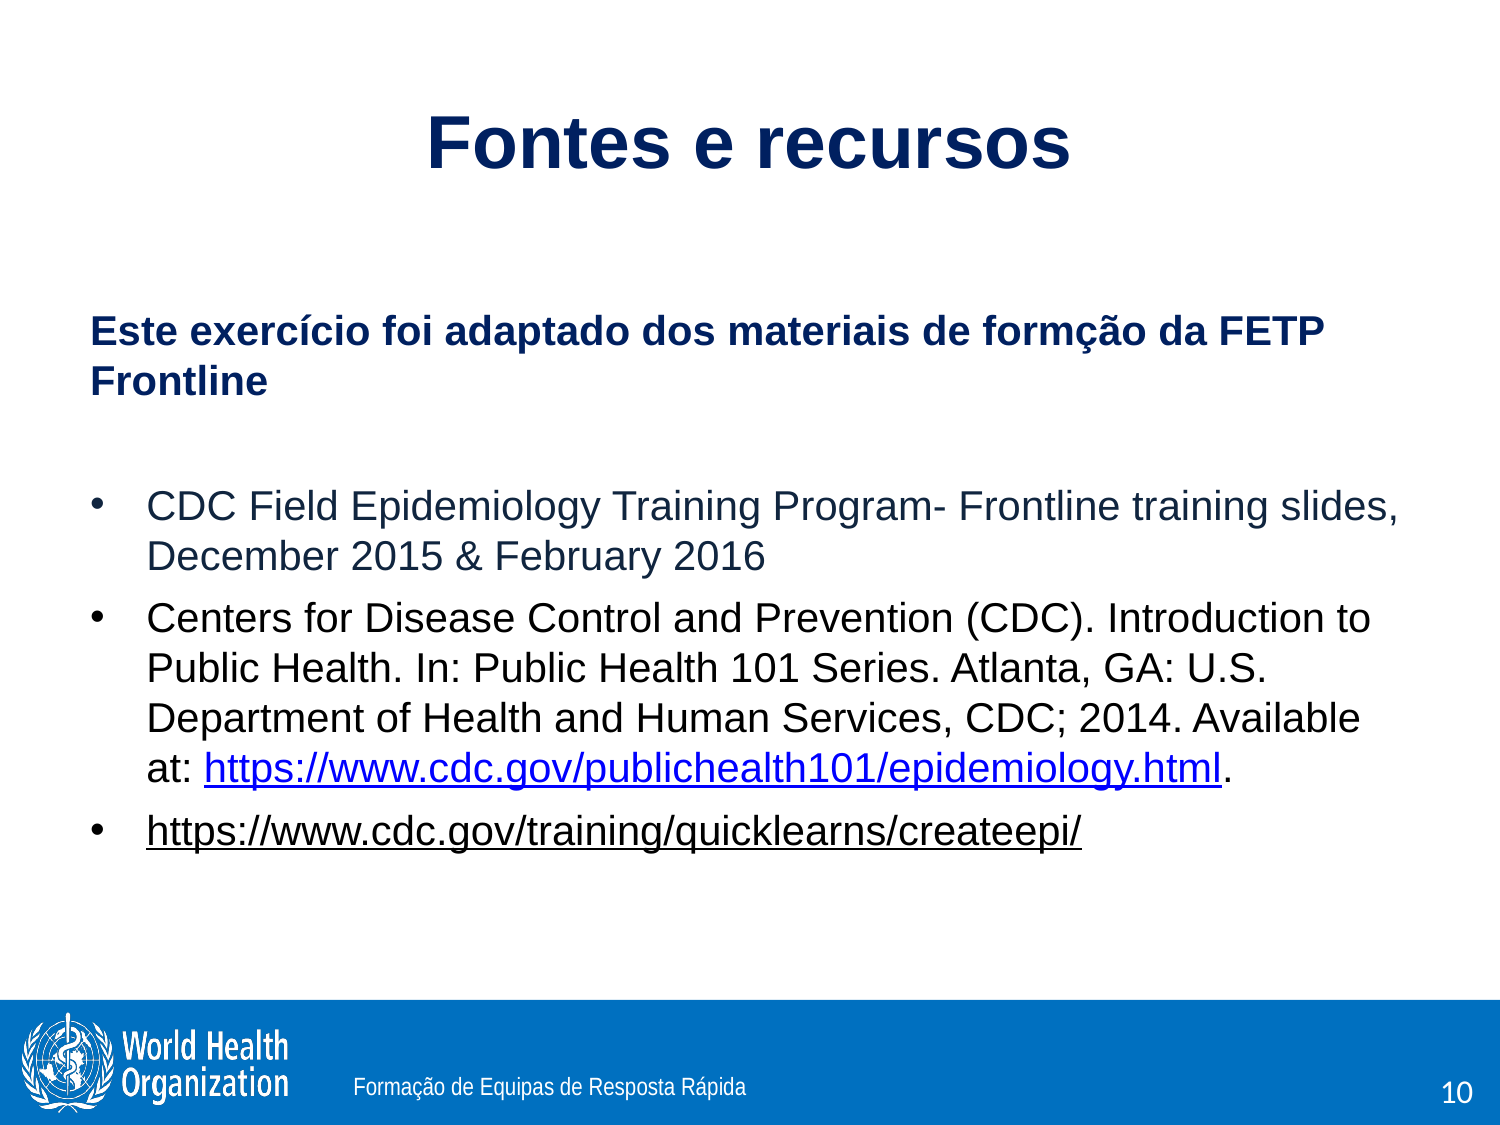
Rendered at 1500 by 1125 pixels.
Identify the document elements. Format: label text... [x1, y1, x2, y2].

list Este exercício foi adaptado dos materiais de formção da FETP Frontline CDC Field Epidemiology Training Program- Frontline training slides, December 2015 & February 2016 Centers for Disease Control and Prevention (CDC). Introduction to Public Health. In: Public Health 101 Series. Atlanta, GA: U.S. Department of Health and Human Services, CDC; 2014. Available at: https://www.cdc.gov/publichealth101/epidemiology.html. https://www.cdc.gov/training/quicklearns/createepi/ [75, 243, 1425, 986]
picture [21, 1012, 288, 1113]
title Fontes e recursos [75, 45, 1425, 233]
